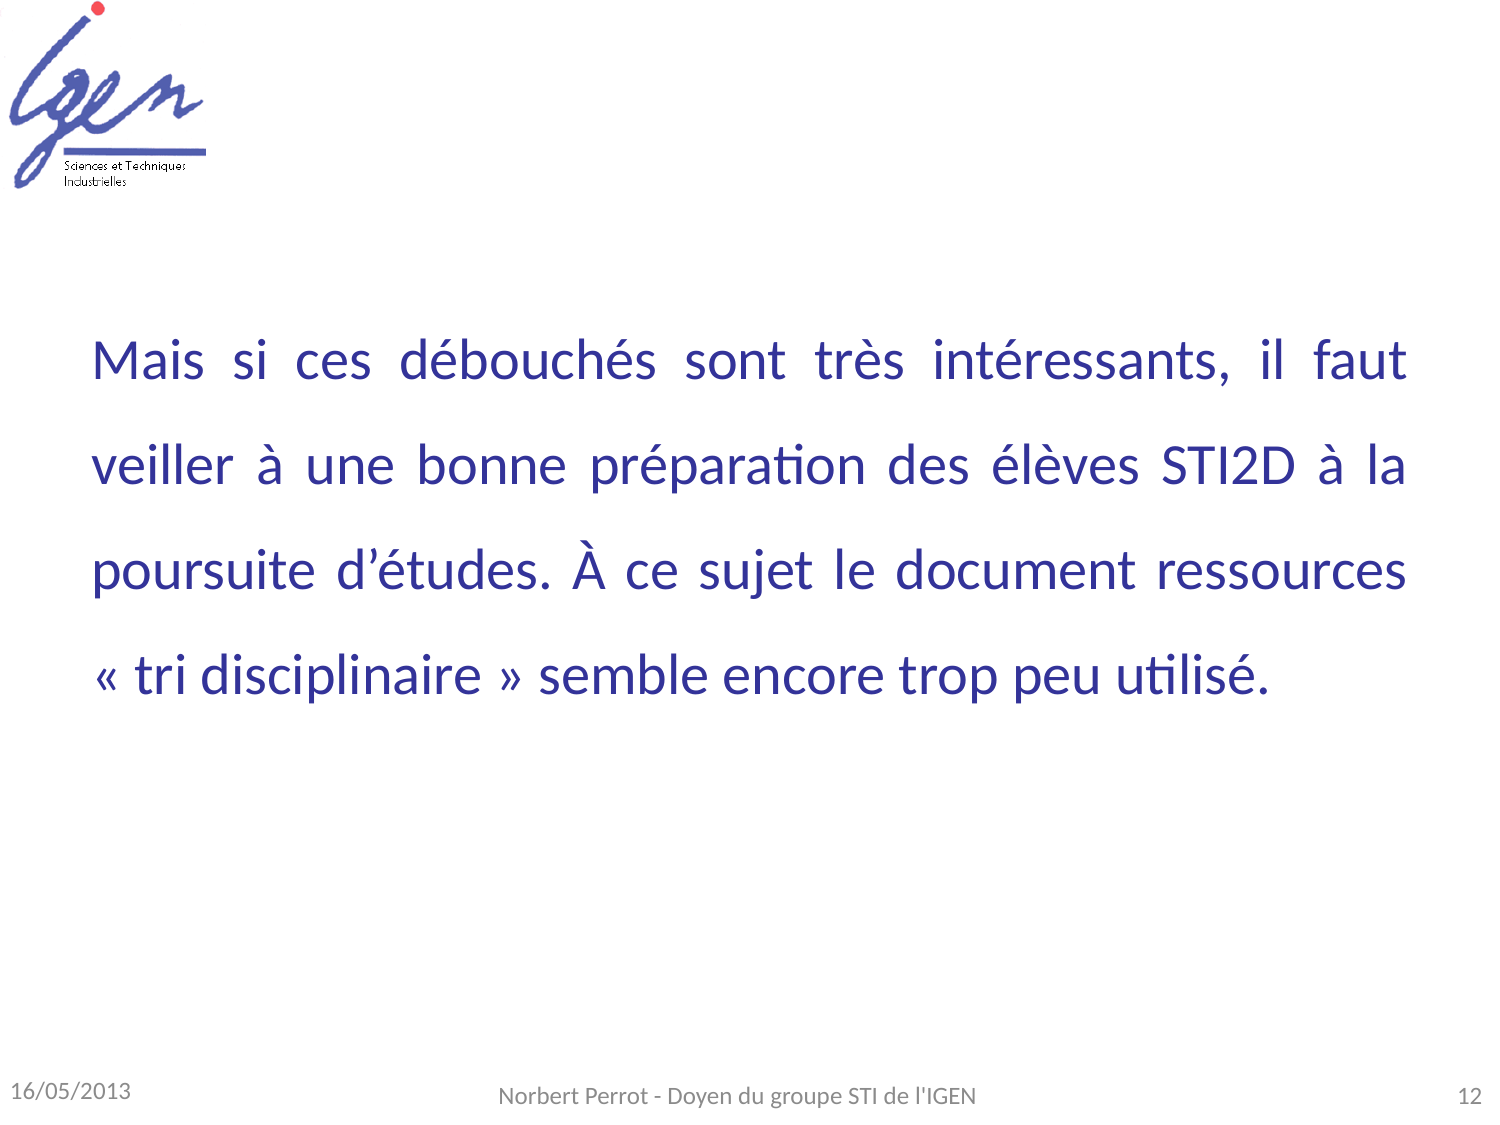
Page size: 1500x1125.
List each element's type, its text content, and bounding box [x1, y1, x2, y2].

slide_number 12 [1147, 1065, 1498, 1125]
picture [0, 0, 206, 192]
text_box Mais si ces débouchés sont très intéressants, il faut veiller à une bonne préparation des élèves STI2D à la poursuite d’études. À ce sujet le document ressources « tri disciplinaire » semble encore trop peu utilisé. [76, 278, 1424, 759]
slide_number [0, 1059, 346, 1120]
footer Norbert Perrot - Doyen du groupe STI de l'IGEN [454, 1065, 1022, 1125]
